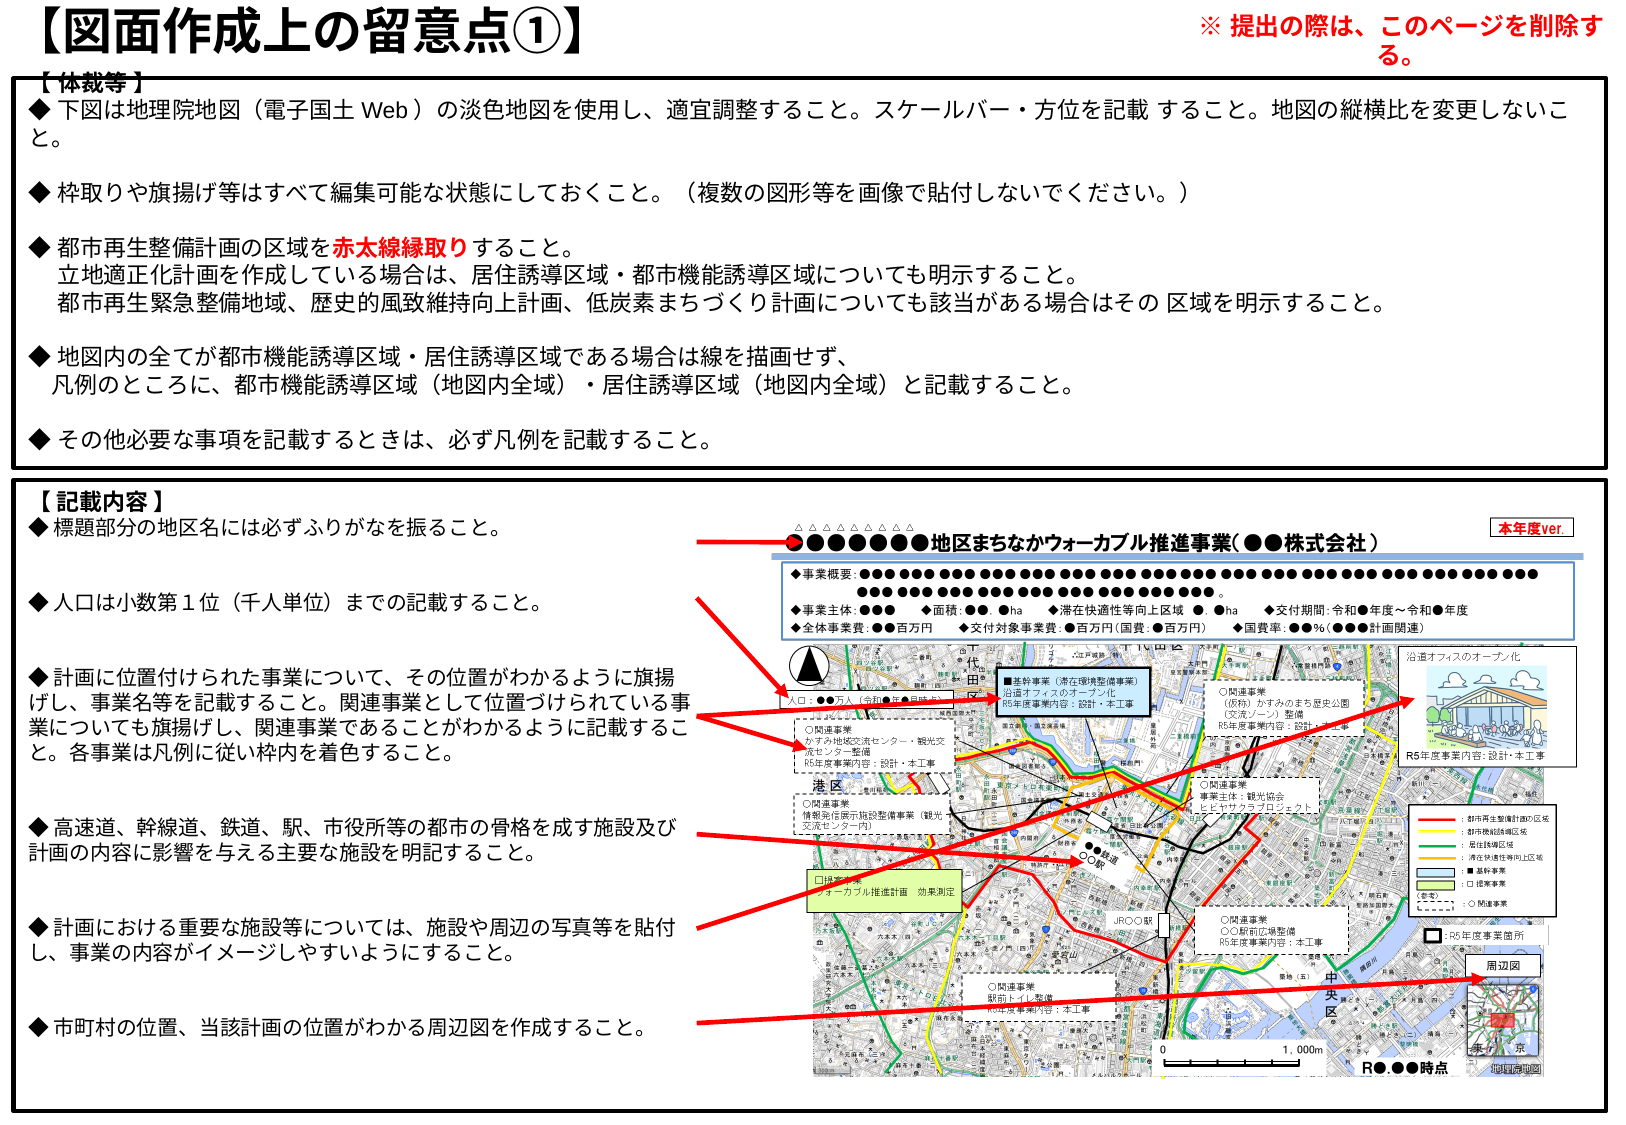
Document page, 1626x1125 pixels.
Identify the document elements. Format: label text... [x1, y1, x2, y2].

text_box 【 体裁等 】 ◆下図は地理院地図（電子国土Web）の淡色地図を使用し、適宜調整すること。スケールバー・方位を記載 すること。地図の縦横比を変更しないこと。 ◆枠取りや旗揚げ等はすべて編集可能な状態にしておくこと。（複数の図形等を画像で貼付しないでください。） ◆都市再生整備計画の区域を赤太線縁取りすること。 立地適正化計画を作成している場合は、居住誘導区域・都市機能誘導区域についても明示すること。 都市再生緊急整備地域、歴史的風致維持向上計画、低炭素まちづくり計画についても該当がある場合はその 区域を明示すること。 ◆地図内の全てが都市機能誘導区域・居住誘導区域である場合は線を描画せず、 凡例のところに、都市機能誘導区域（地図内全域）・居住誘導区域（地図内全域）と記載すること。 ◆その他必要な事項を記載するときは、必ず凡例を記載すること。 [11, 76, 1608, 470]
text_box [696, 597, 790, 696]
text_box ※提出の際は、このページを削除する。 [1178, 2, 1625, 78]
text_box 【図面作成上の留意点①】 [0, 0, 990, 68]
picture [771, 514, 1586, 1084]
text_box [696, 698, 1002, 717]
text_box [696, 698, 1416, 929]
text_box [11, 478, 1608, 1113]
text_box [696, 978, 1486, 1024]
